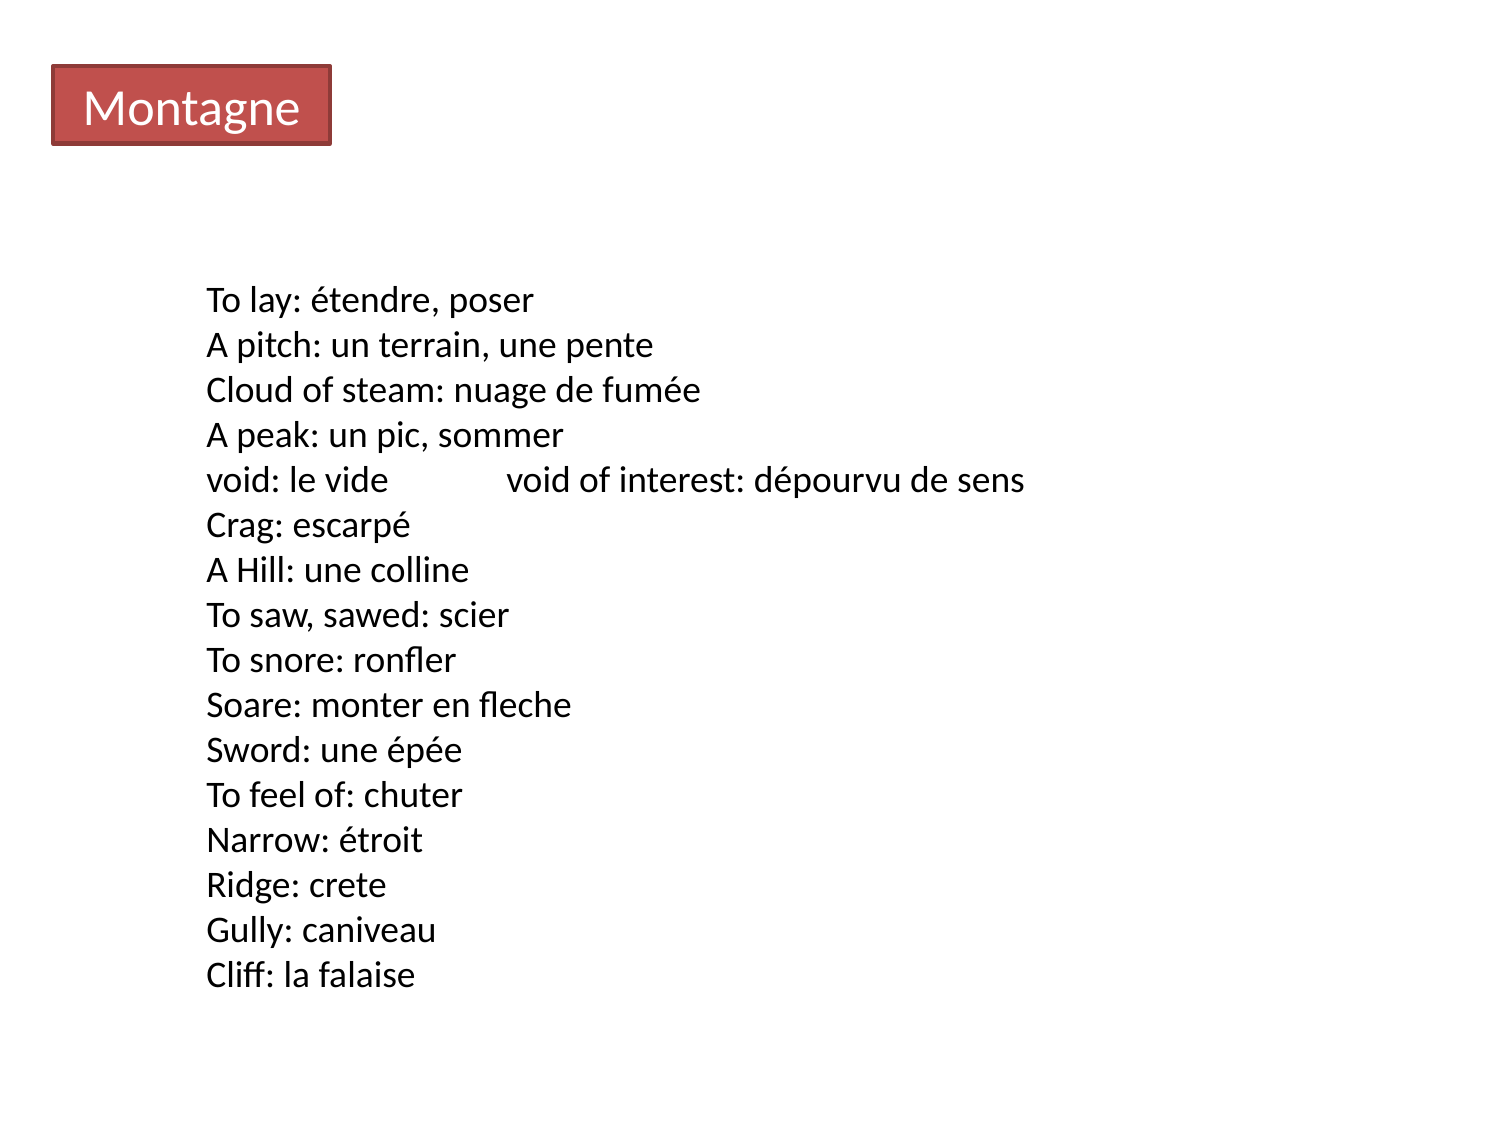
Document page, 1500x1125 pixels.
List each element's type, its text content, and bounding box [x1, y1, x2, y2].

text_box To lay: étendre, poser A pitch: un terrain, une pente Cloud of steam: nuage de fumée A peak: un pic, sommer void: le vide void of interest: dépourvu de sens Crag: escarpé A Hill: une colline To saw, sawed: scier To snore: ronfler Soare: monter en fleche Sword: une épée To feel of: chuter Narrow: étroit Ridge: crete Gully: caniveau Cliff: la falaise [191, 267, 1184, 1047]
text_box Montagne [51, 64, 332, 146]
